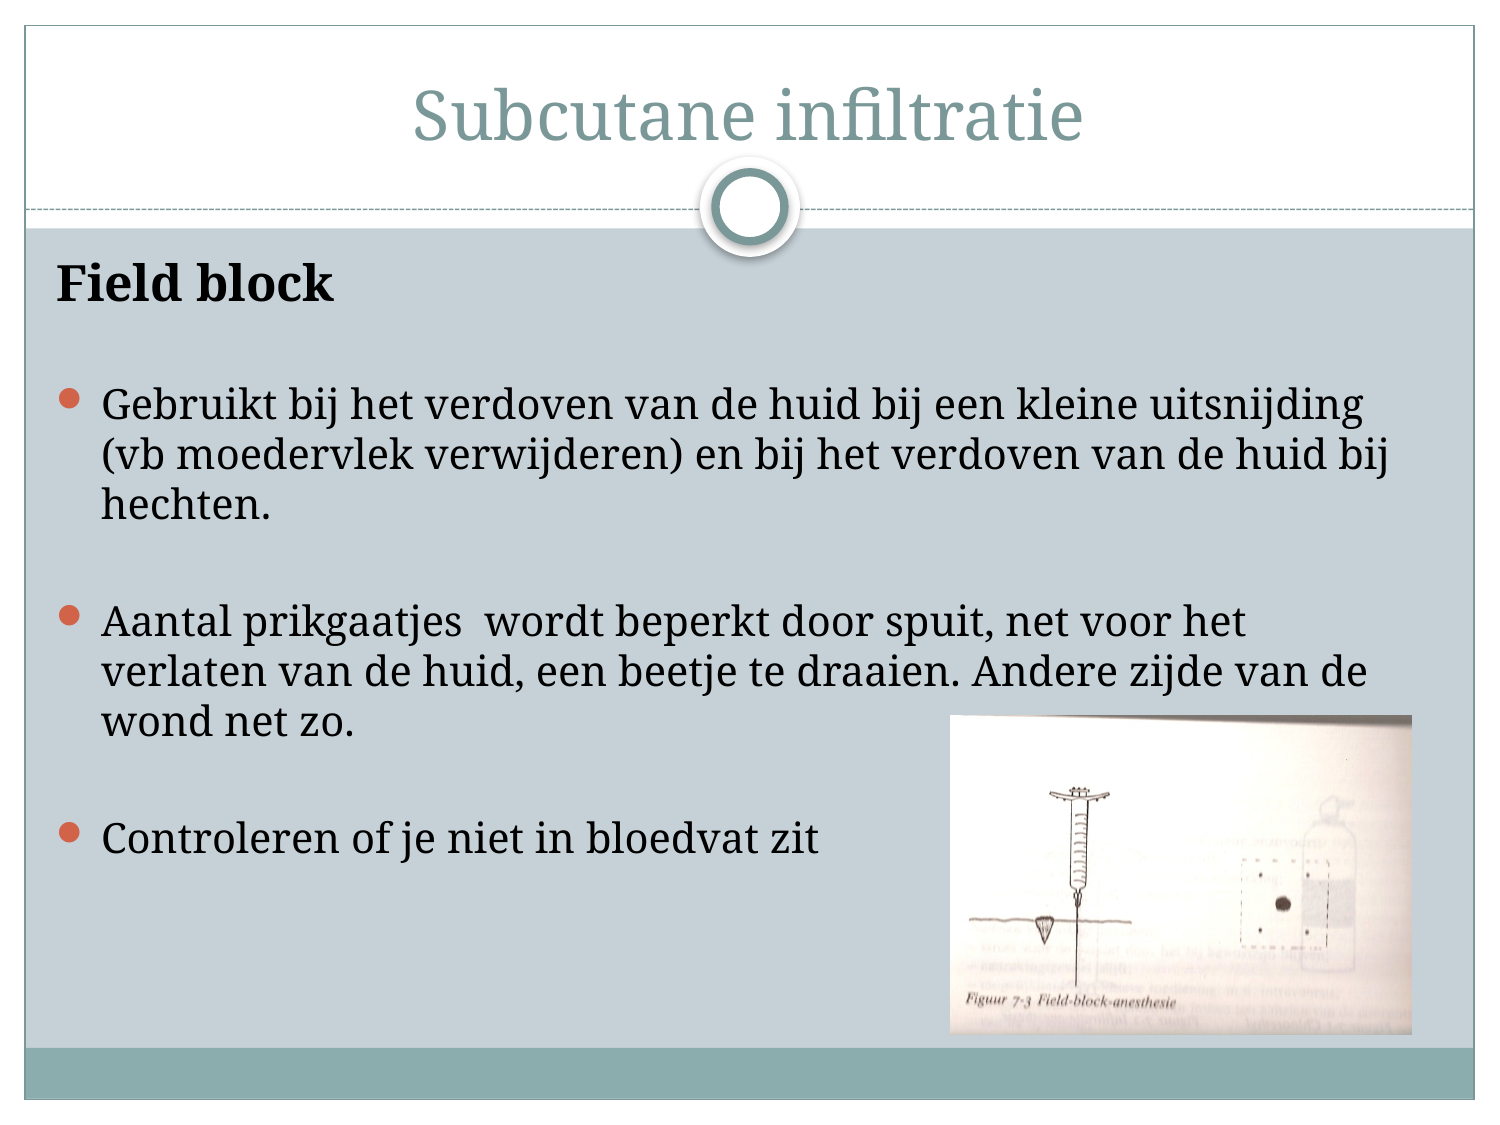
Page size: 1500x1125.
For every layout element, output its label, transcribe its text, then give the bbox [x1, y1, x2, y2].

title Subcutane infiltratie [49, 37, 1450, 162]
picture [950, 715, 1412, 1036]
list Field block Gebruikt bij het verdoven van de huid bij een kleine uitsnijding (vb moedervlek verwijderen) en bij het verdoven van de huid bij hechten. Aantal prikgaatjes wordt beperkt door spuit, net voor het verlaten van de huid, een beetje te draaien. Andere zijde van de wond net zo. Controleren of je niet in bloedvat zit [41, 243, 1437, 994]
